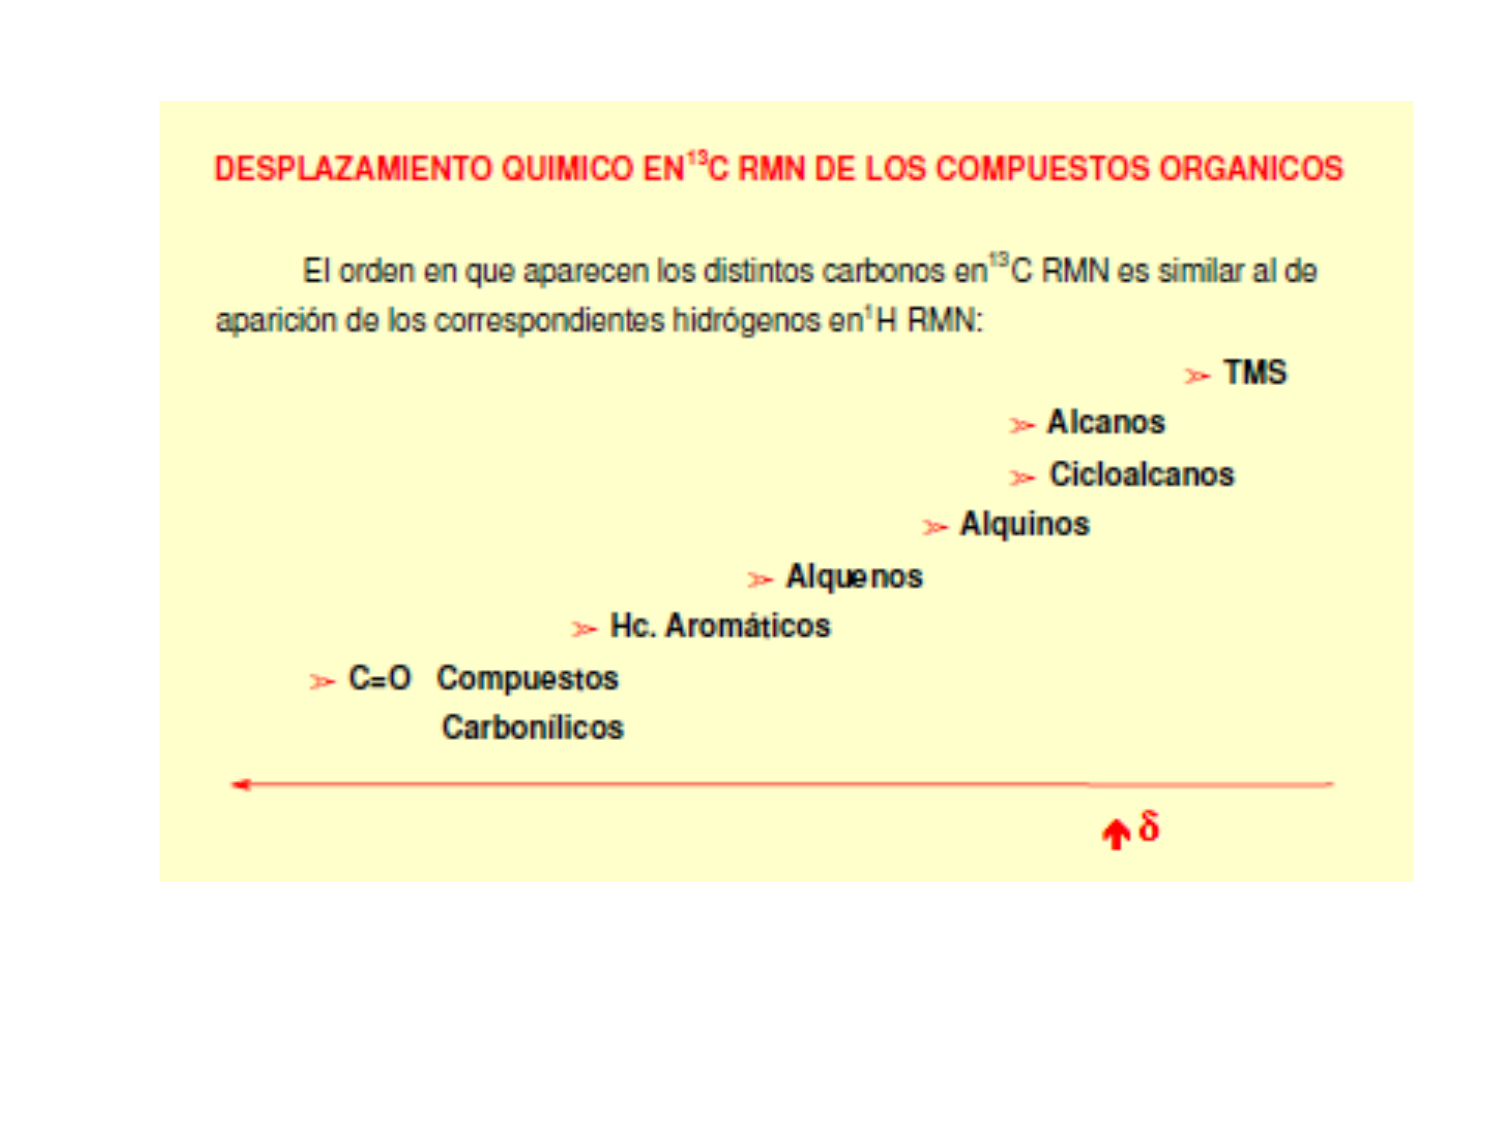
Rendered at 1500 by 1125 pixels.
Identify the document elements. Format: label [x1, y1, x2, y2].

picture [159, 101, 1414, 882]
